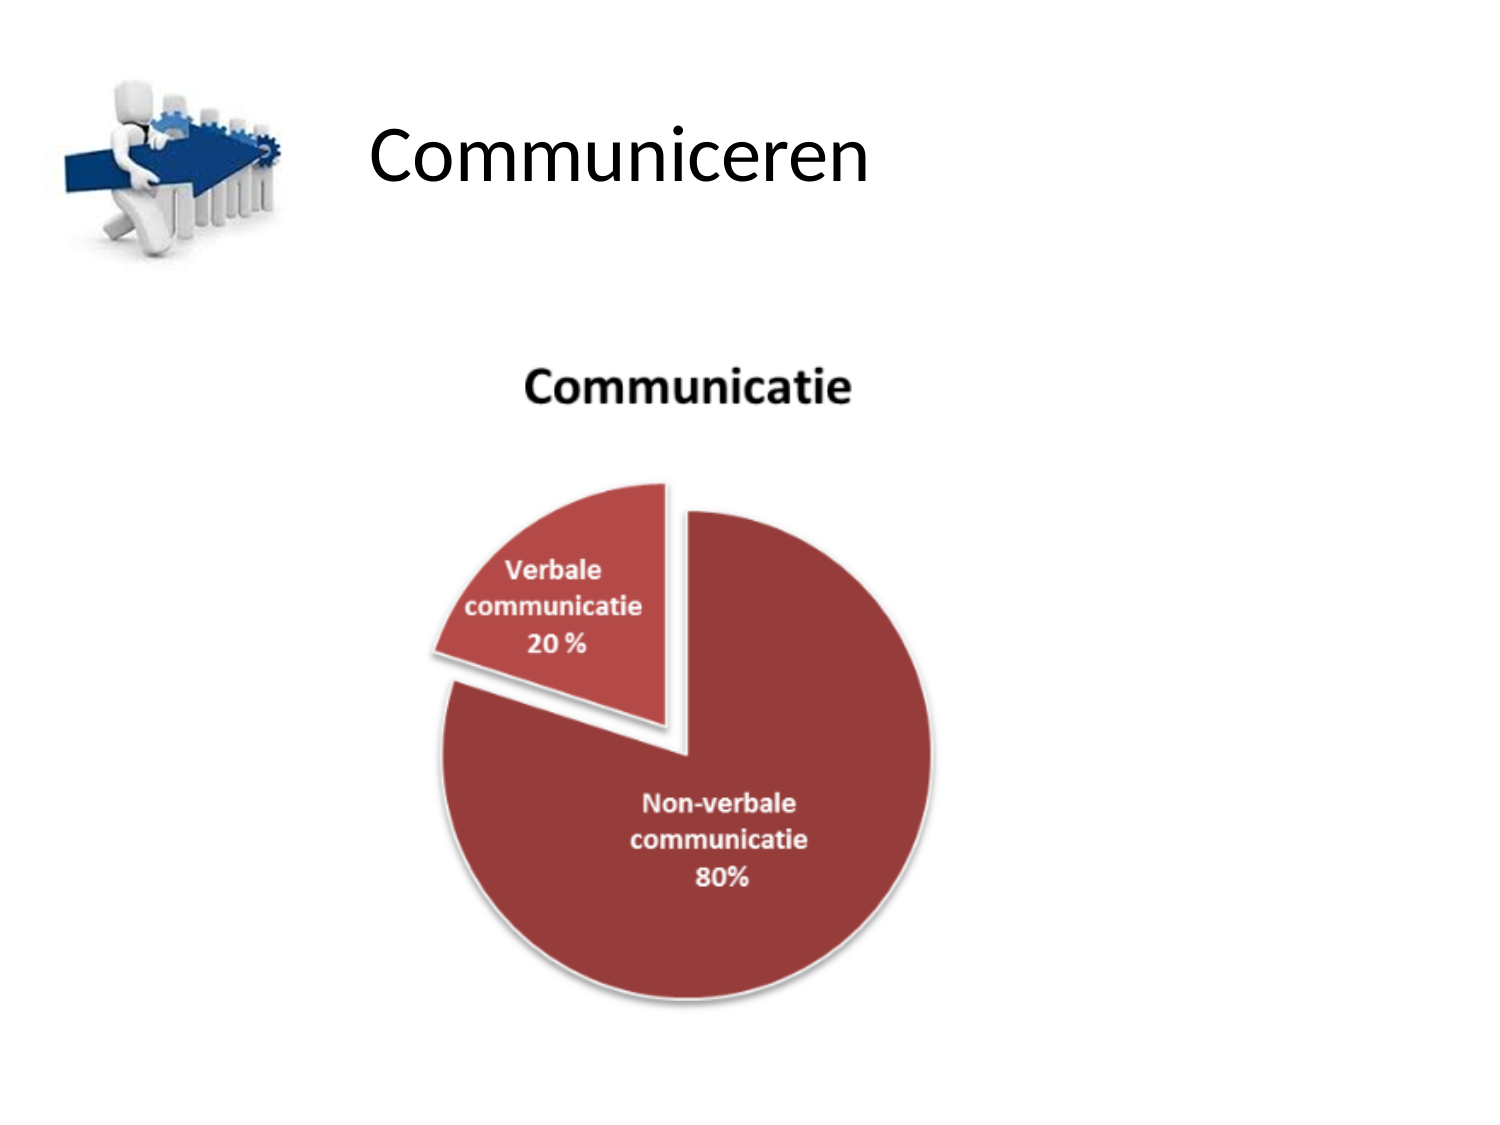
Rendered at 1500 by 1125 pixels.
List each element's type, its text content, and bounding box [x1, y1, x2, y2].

picture [326, 351, 1014, 1042]
picture [17, 66, 327, 281]
title Communiceren [326, 54, 916, 244]
